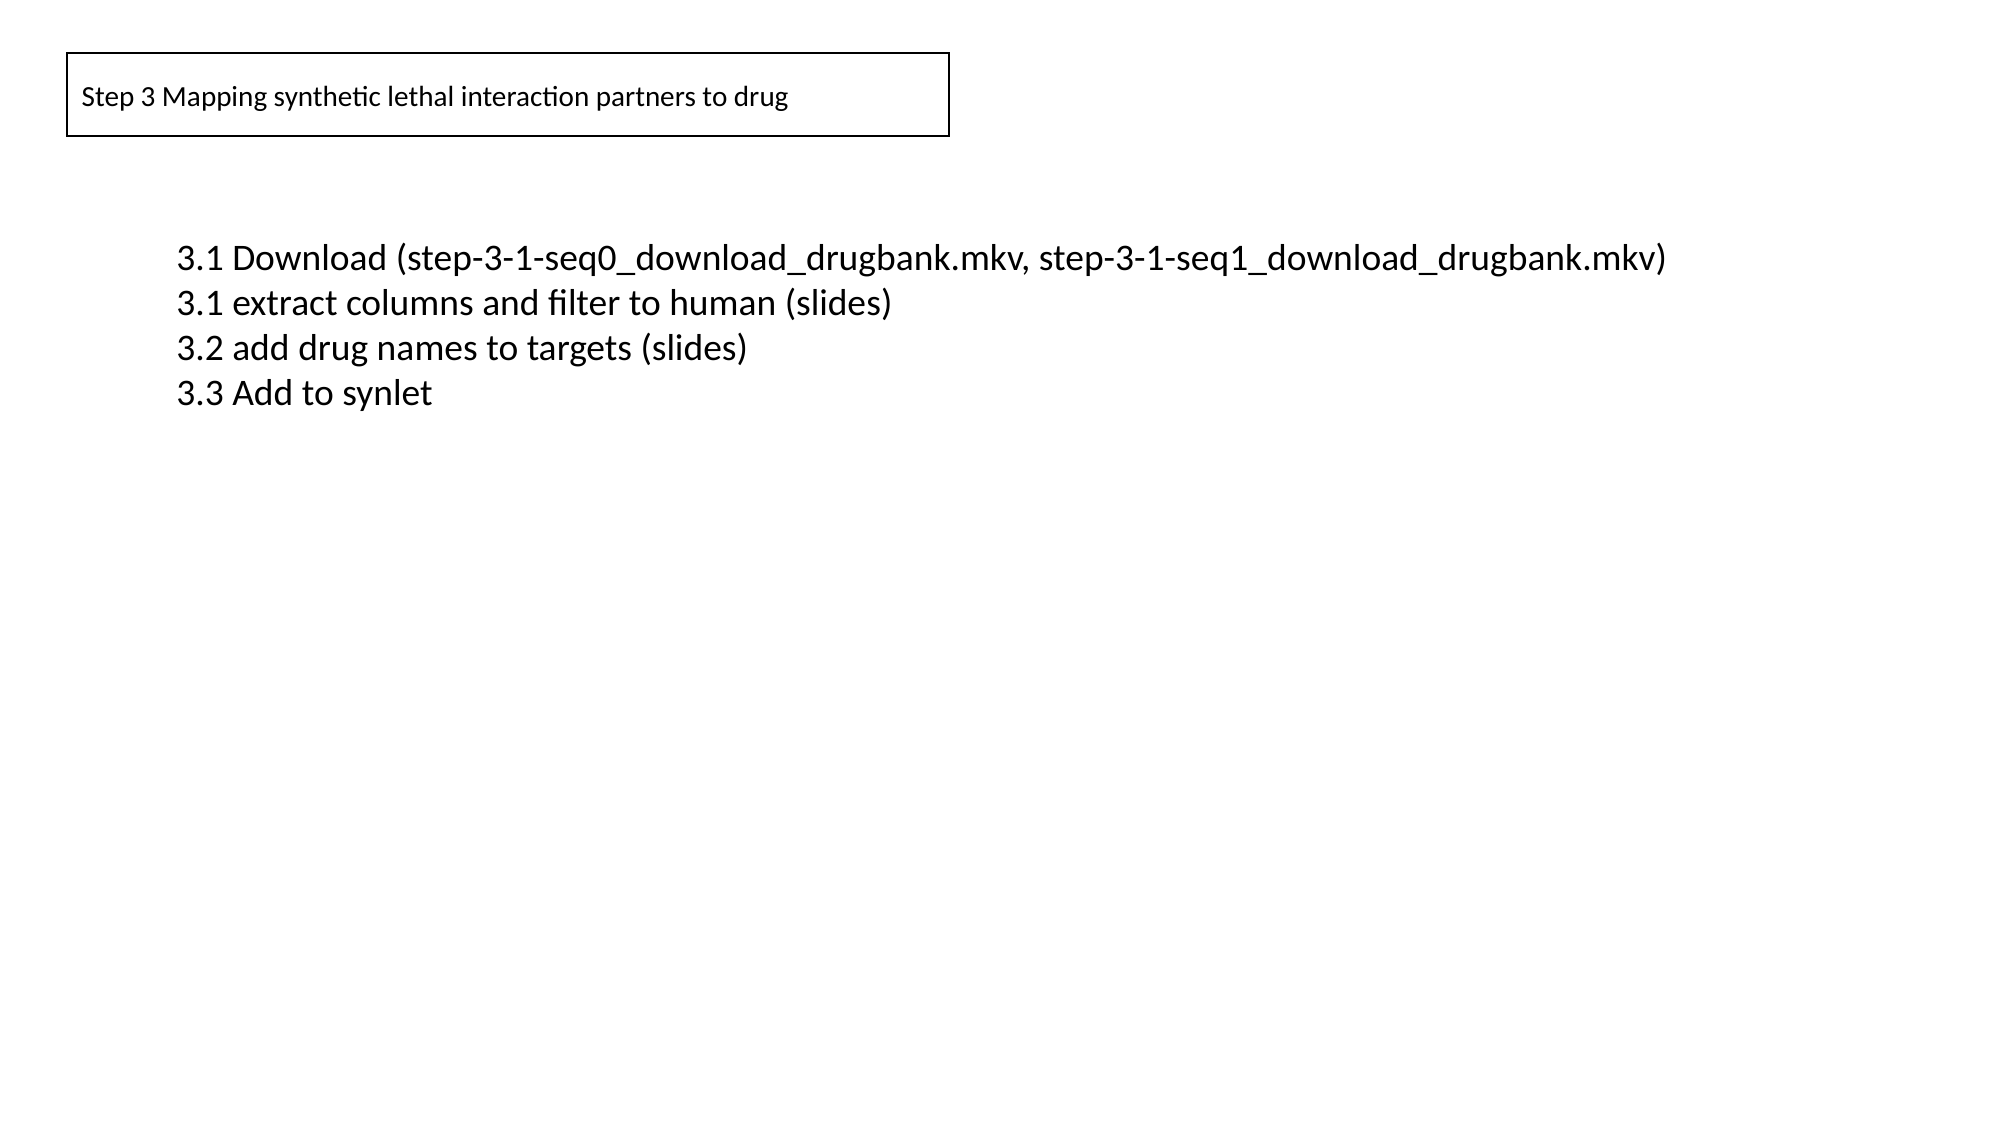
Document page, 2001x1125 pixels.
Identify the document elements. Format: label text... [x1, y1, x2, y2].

text_box 3.1 Download (step-3-1-seq0_download_drugbank.mkv, step-3-1-seq1_download_drugbank.mkv) 3.1 extract columns and filter to human (slides) 3.2 add drug names to targets (slides) 3.3 Add to synlet [161, 225, 1684, 421]
text_box Step 3 Mapping synthetic lethal interaction partners to drug [66, 52, 950, 137]
